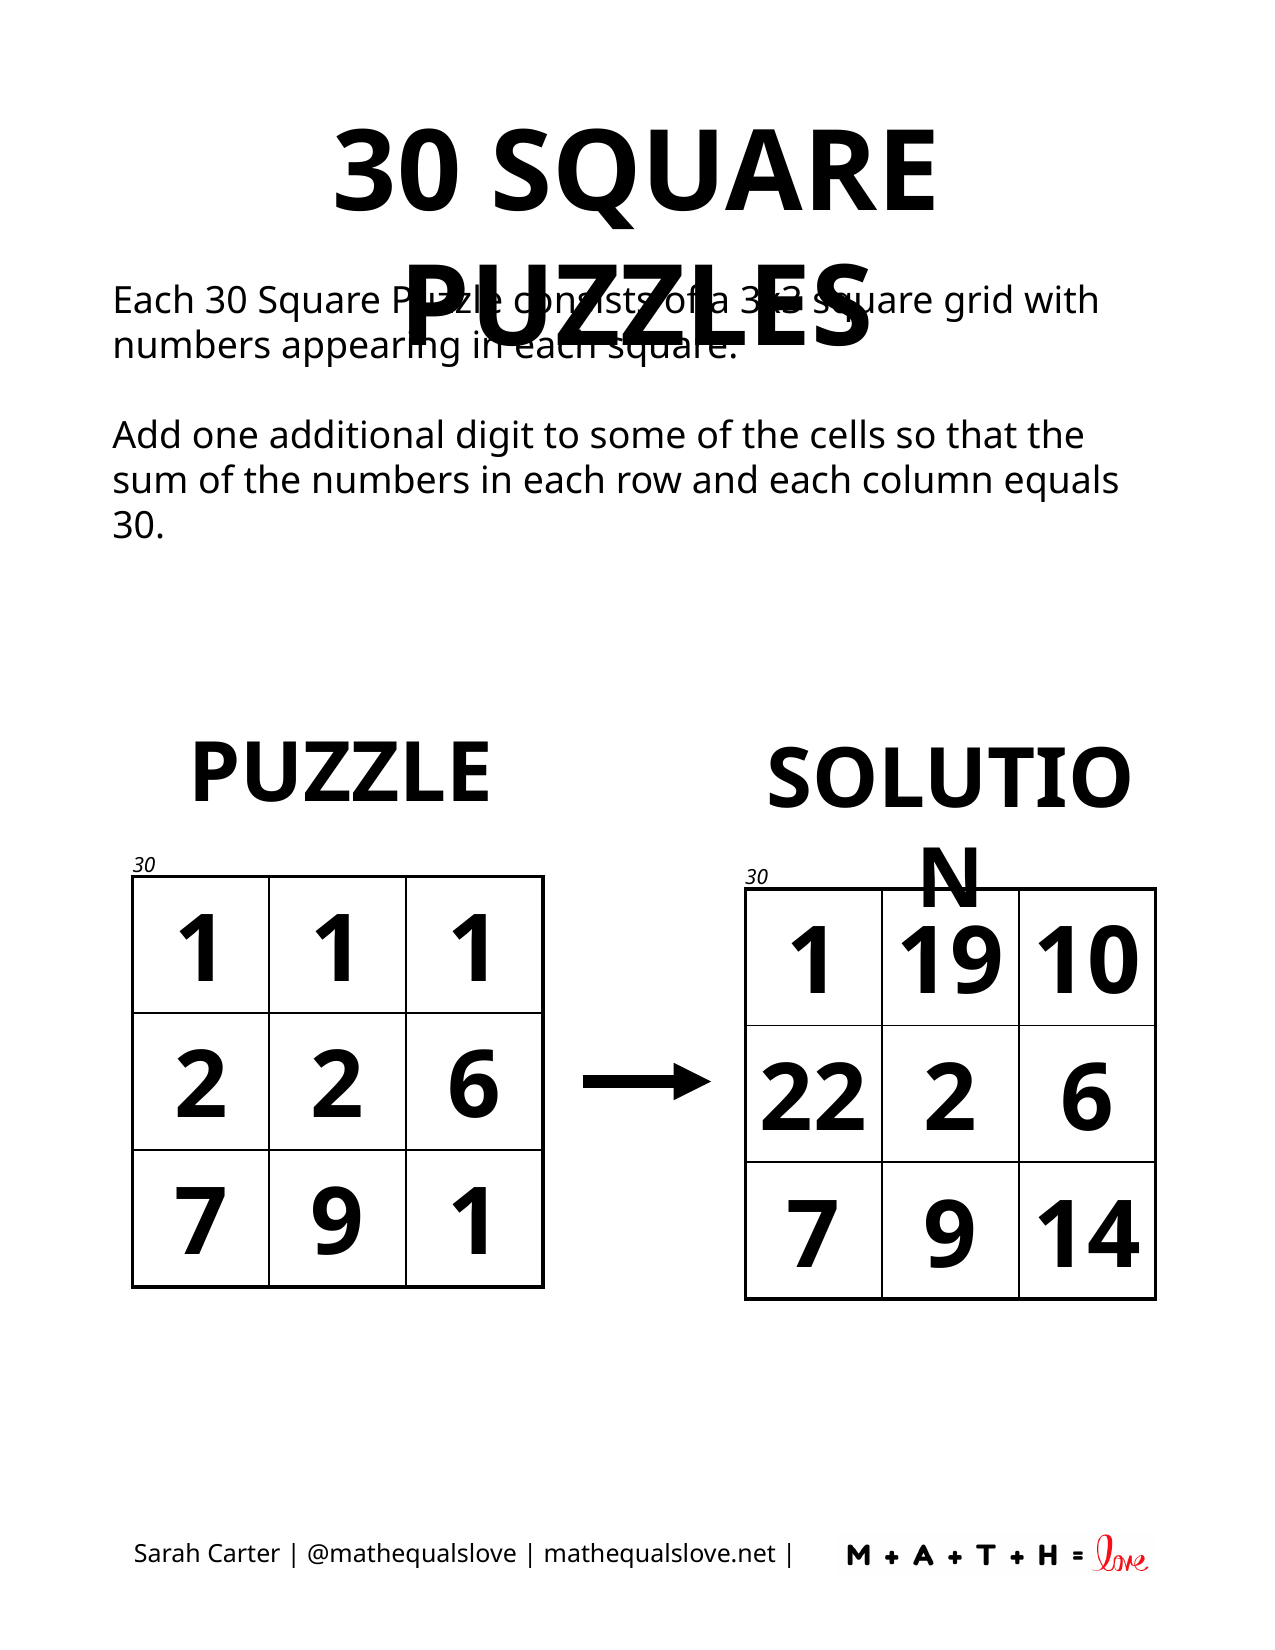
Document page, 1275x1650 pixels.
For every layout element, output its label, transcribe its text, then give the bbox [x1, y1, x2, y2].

table_header 19 [883, 924, 1018, 1025]
table_cell 2 [134, 1014, 268, 1149]
picture [835, 1532, 1157, 1576]
table_cell 9 [270, 1151, 405, 1285]
table_header 1 [407, 878, 541, 1012]
table_cell 7 [747, 1163, 881, 1297]
table_cell 1 [407, 1151, 541, 1285]
table_cell 2 [270, 1014, 405, 1149]
table_cell 2 [883, 1026, 1018, 1161]
table_header 10 [1020, 924, 1154, 1025]
table_cell 7 [134, 1151, 268, 1285]
text_box 30 [132, 851, 341, 877]
text_box PUZZLE [135, 717, 547, 818]
table_cell 14 [1020, 1163, 1154, 1297]
table_cell 6 [407, 1014, 541, 1149]
text_box SOLUTION [745, 723, 1156, 924]
table_cell 22 [747, 1026, 881, 1161]
text_box Each 30 Square Puzzle consists of a 3x3 square grid with numbers appearing in each square. Add one additional digit to some of the cells so that the sum of the numbers in each row and each column equals 30. [97, 268, 1177, 553]
text_box Sarah Carter | @mathequalslove | mathequalslove.net | [119, 1529, 1199, 1575]
table_cell 9 [883, 1163, 1018, 1297]
table_header 1 [134, 878, 268, 1012]
table_header 1 [747, 924, 881, 1025]
text_box 30 SQUARE PUZZLES [97, 97, 1177, 268]
table_cell 6 [1020, 1026, 1154, 1161]
table_header 1 [270, 878, 405, 1012]
